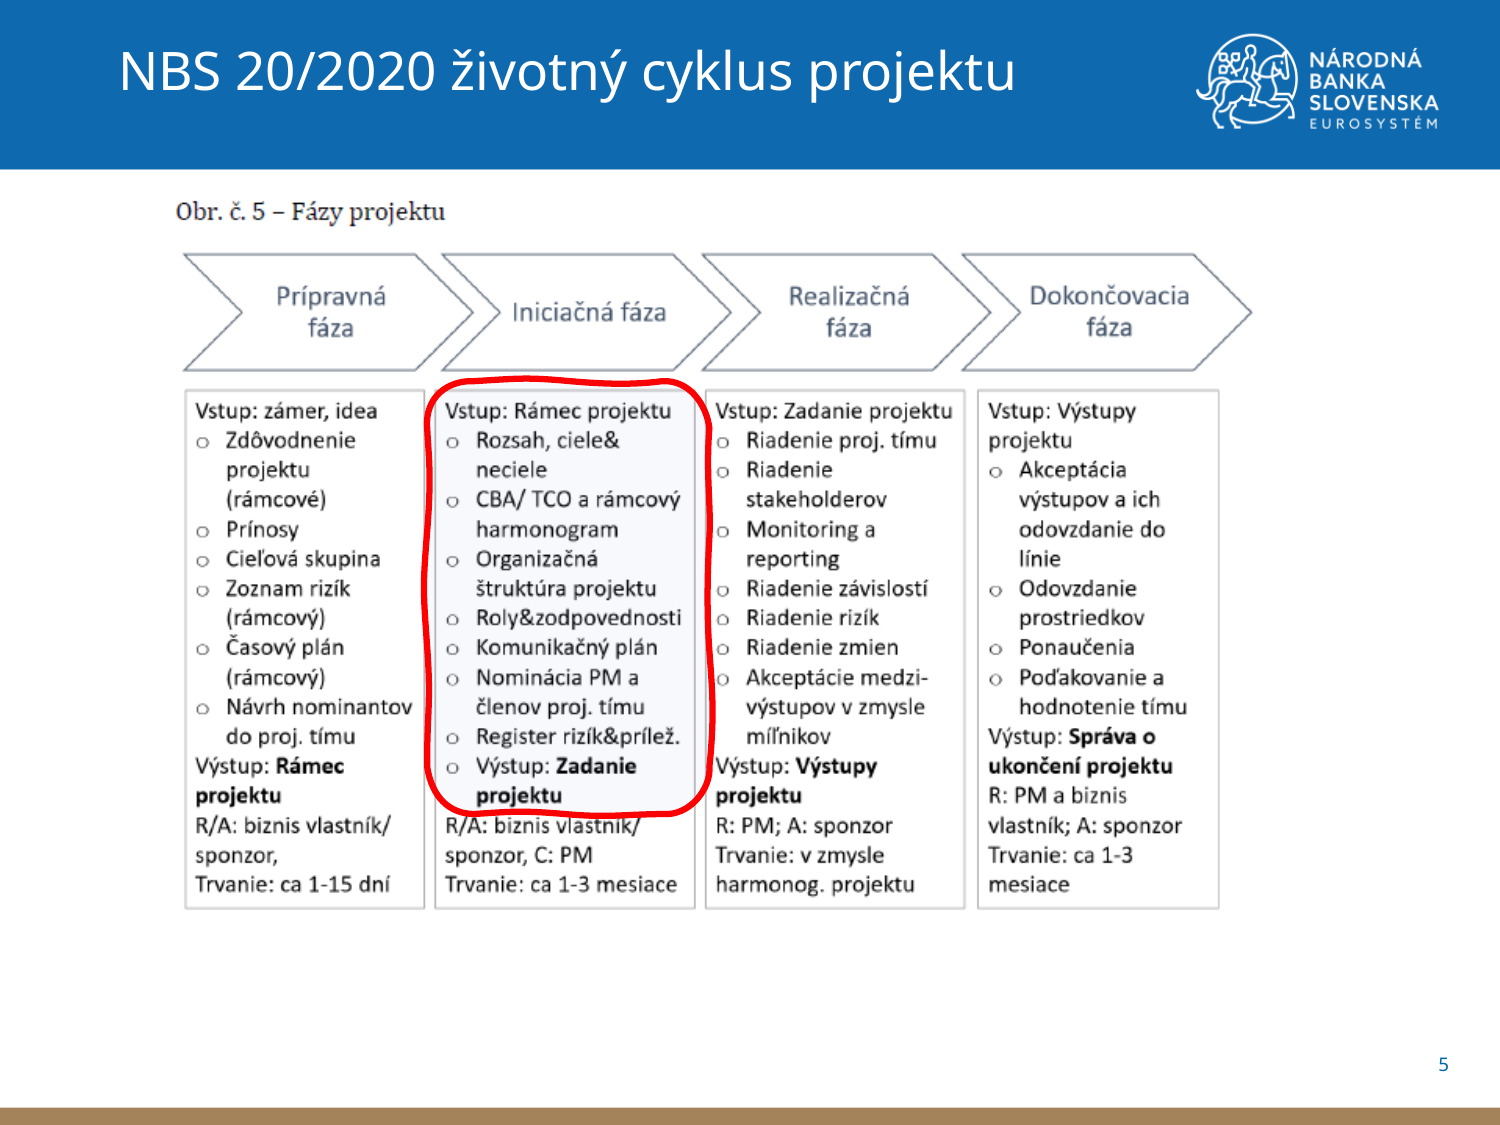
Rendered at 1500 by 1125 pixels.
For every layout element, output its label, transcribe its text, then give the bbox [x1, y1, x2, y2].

picture [0, 0, 1500, 1125]
list NBS 20/2020 životný cyklus projektu [103, 37, 1171, 150]
slide_number 5 [1281, 1045, 1464, 1106]
